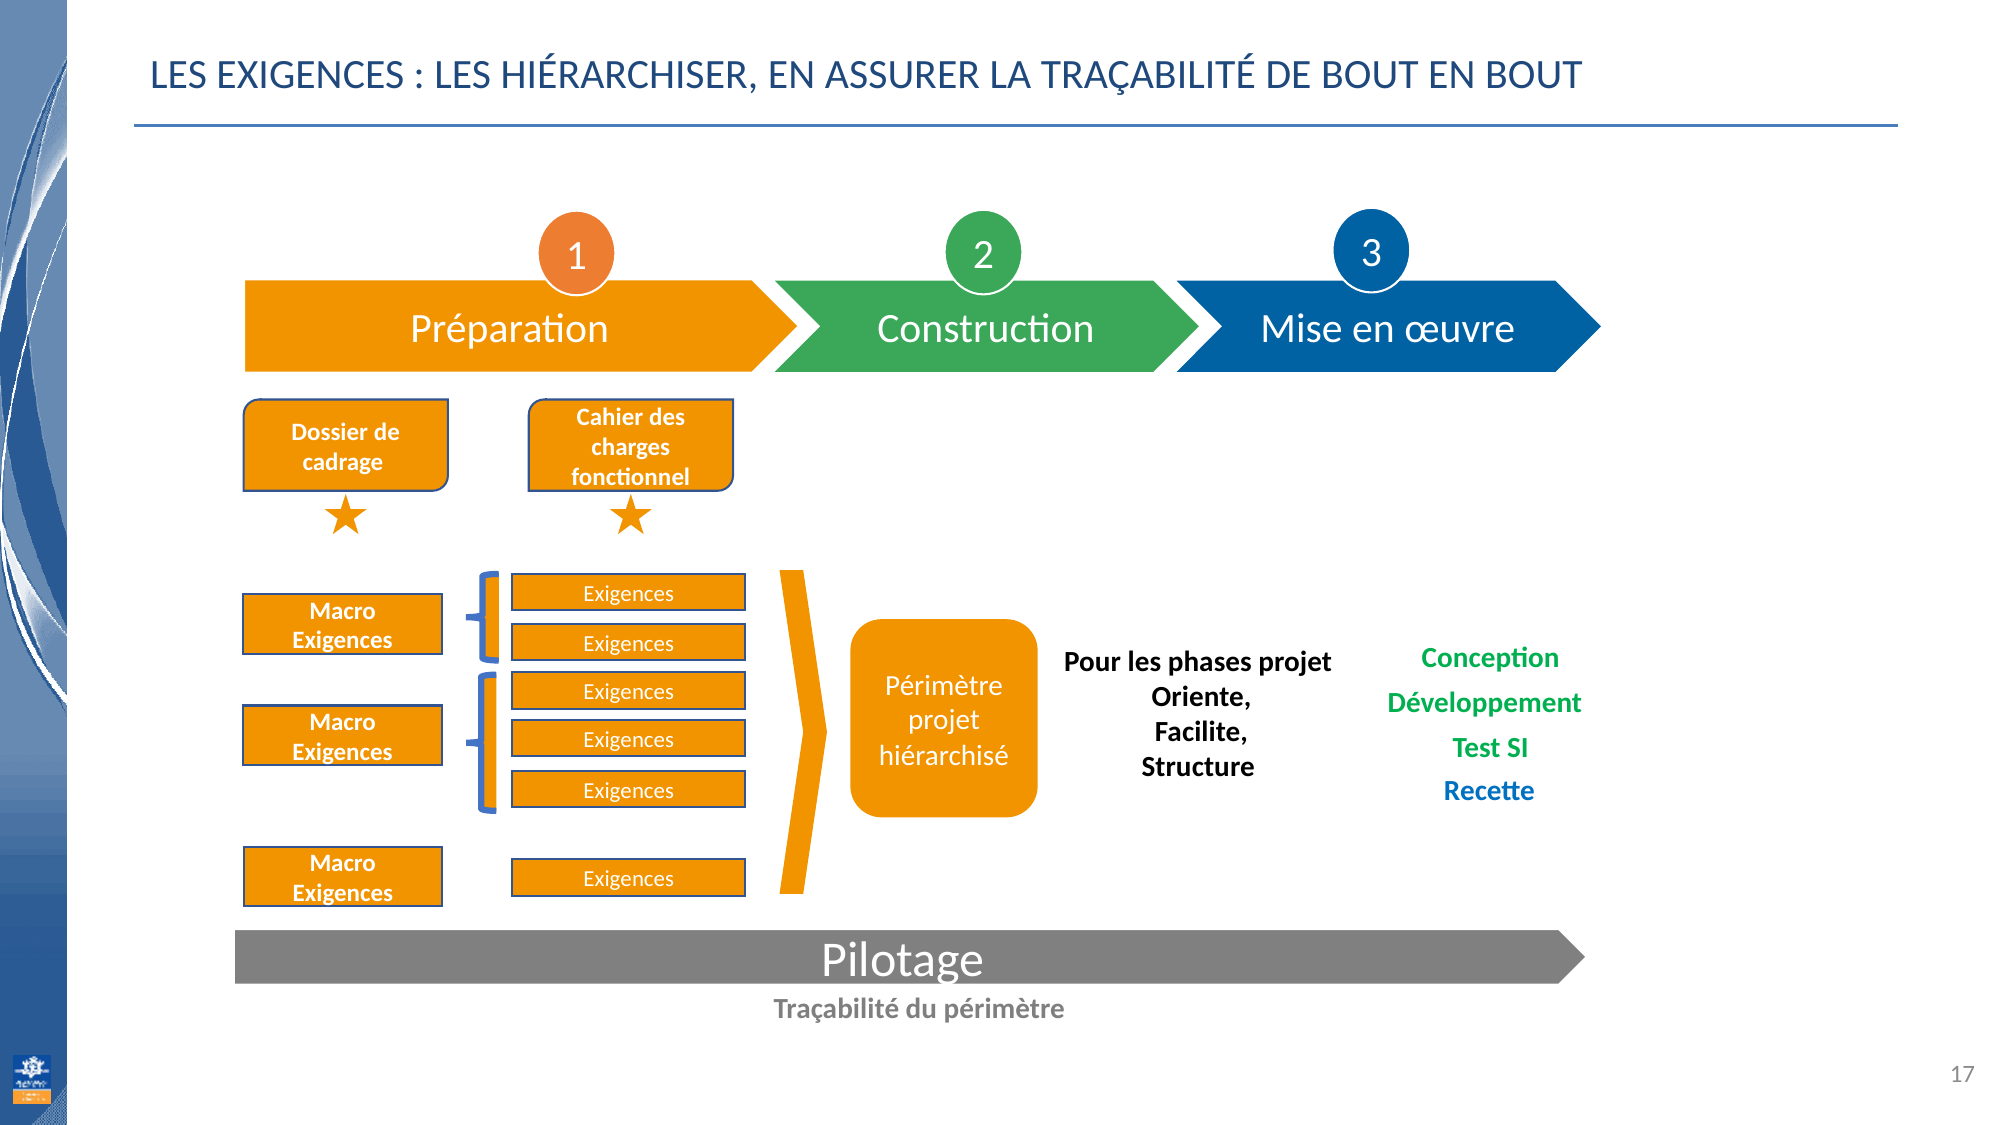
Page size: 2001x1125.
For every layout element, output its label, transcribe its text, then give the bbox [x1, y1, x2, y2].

text_box Pilotage [233, 928, 1588, 986]
text_box Dossier de cadrage [243, 399, 448, 491]
text_box Exigences [512, 672, 746, 709]
text_box Traçabilité du périmètre [758, 982, 1087, 1033]
text_box Exigences [512, 719, 746, 757]
text_box Cahier des charges fonctionnel [528, 399, 734, 491]
text_box Exigences [512, 771, 746, 808]
slide_number 17 [1921, 1042, 1991, 1103]
text_box 1 [537, 210, 616, 296]
text_box Macro Exigences [243, 705, 442, 766]
text_box Test SI [1354, 720, 1627, 771]
text_box [466, 674, 497, 811]
text_box [466, 573, 499, 661]
text_box Recette [1353, 764, 1626, 814]
text_box Mise en œuvre [1172, 279, 1604, 374]
text_box Exigences [512, 624, 746, 661]
text_box 2 [944, 209, 1023, 295]
text_box Construction [770, 279, 1202, 374]
text_box [779, 570, 827, 894]
text_box [324, 493, 367, 535]
text_box 3 [1332, 207, 1411, 293]
title Les exigences : les hiérarchiser, en assurer la traçabilité de bout en bout [135, 19, 1898, 126]
text_box Exigences [512, 859, 746, 896]
text_box Développement [1354, 676, 1621, 720]
text_box Macro Exigences [243, 846, 443, 907]
text_box Conception [1354, 630, 1627, 681]
picture [13, 1055, 51, 1104]
text_box Exigences [512, 573, 746, 611]
text_box Pour les phases projet Oriente, Facilite, Structure [1049, 635, 1354, 790]
text_box Périmètre projet hiérarchisé [850, 619, 1038, 818]
text_box Préparation [243, 278, 800, 374]
text_box Macro Exigences [243, 594, 442, 654]
text_box [609, 493, 652, 535]
